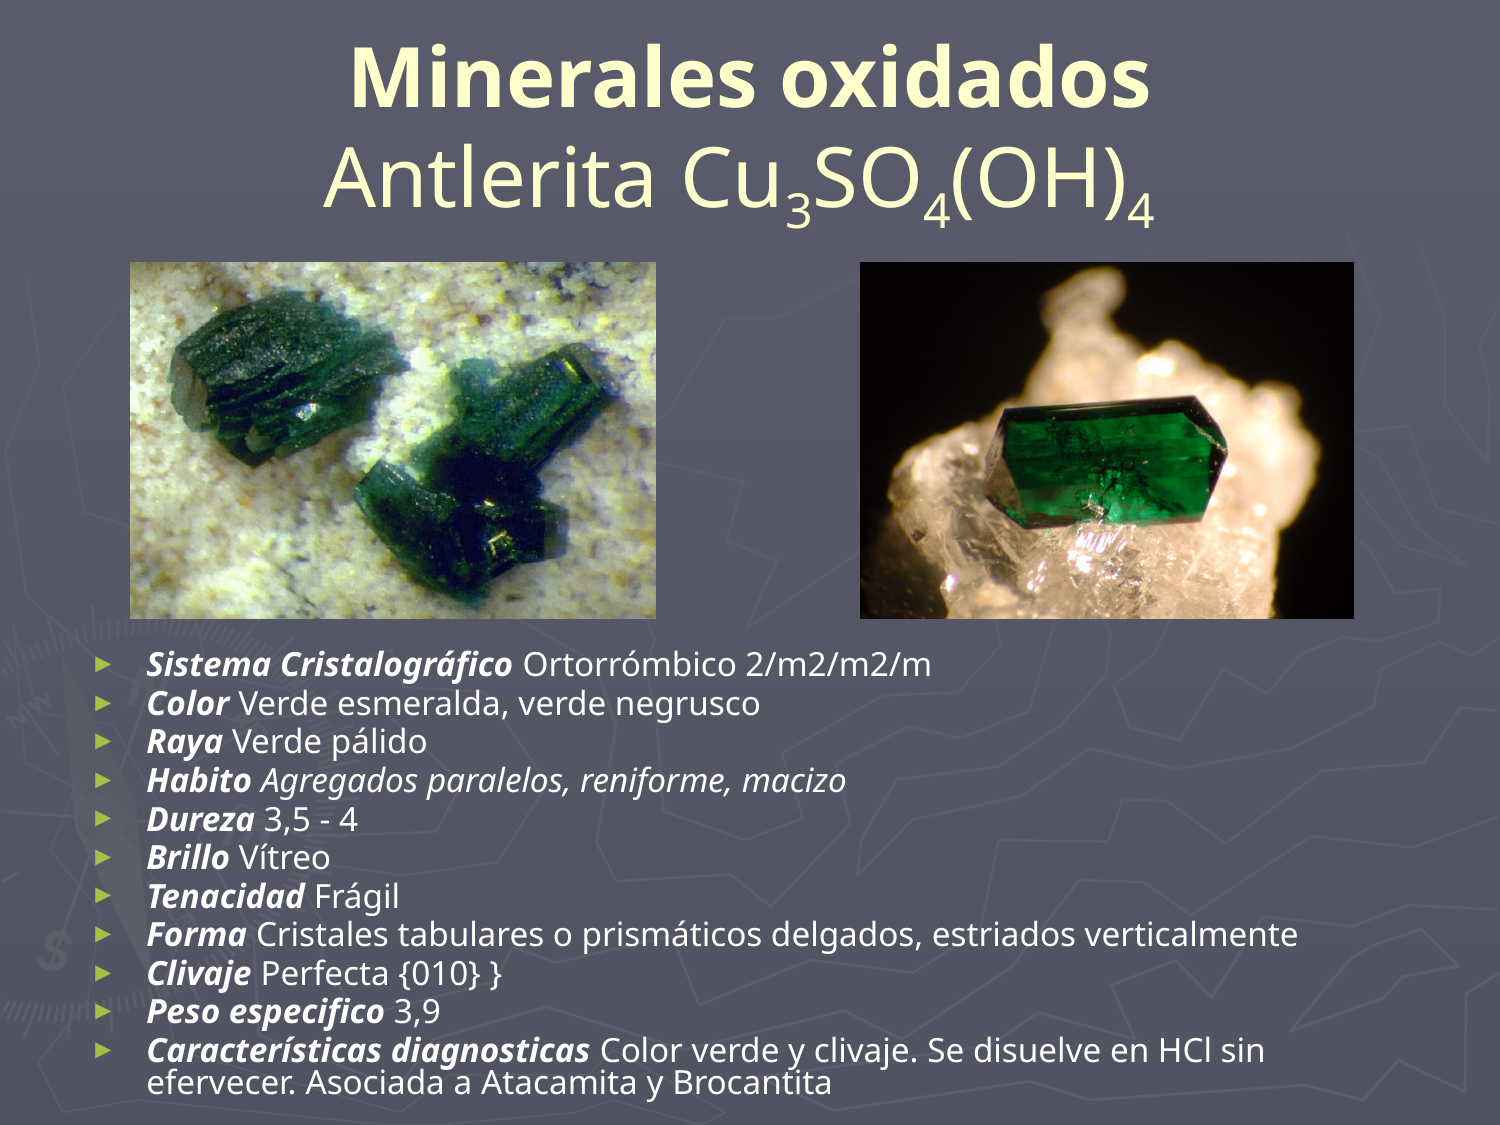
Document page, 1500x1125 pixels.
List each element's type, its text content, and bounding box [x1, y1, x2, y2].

list Sistema Cristalográfico Ortorrómbico 2/m2/m2/m Color Verde esmeralda, verde negrusco Raya Verde pálido Habito Agregados paralelos, reniforme, macizo Dureza 3,5 - 4 Brillo Vítreo Tenacidad Frágil Forma Cristales tabulares o prismáticos delgados, estriados verticalmente Clivaje Perfecta {010} } Peso especifico 3,9 Características diagnosticas Color verde y clivaje. Se disuelve en HCl sin efervecer. Asociada a Atacamita y Brocantita [74, 643, 1426, 1048]
title Minerales oxidados Antlerita Cu3SO4(OH)4 [49, 37, 1451, 226]
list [130, 262, 656, 620]
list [859, 262, 1354, 620]
